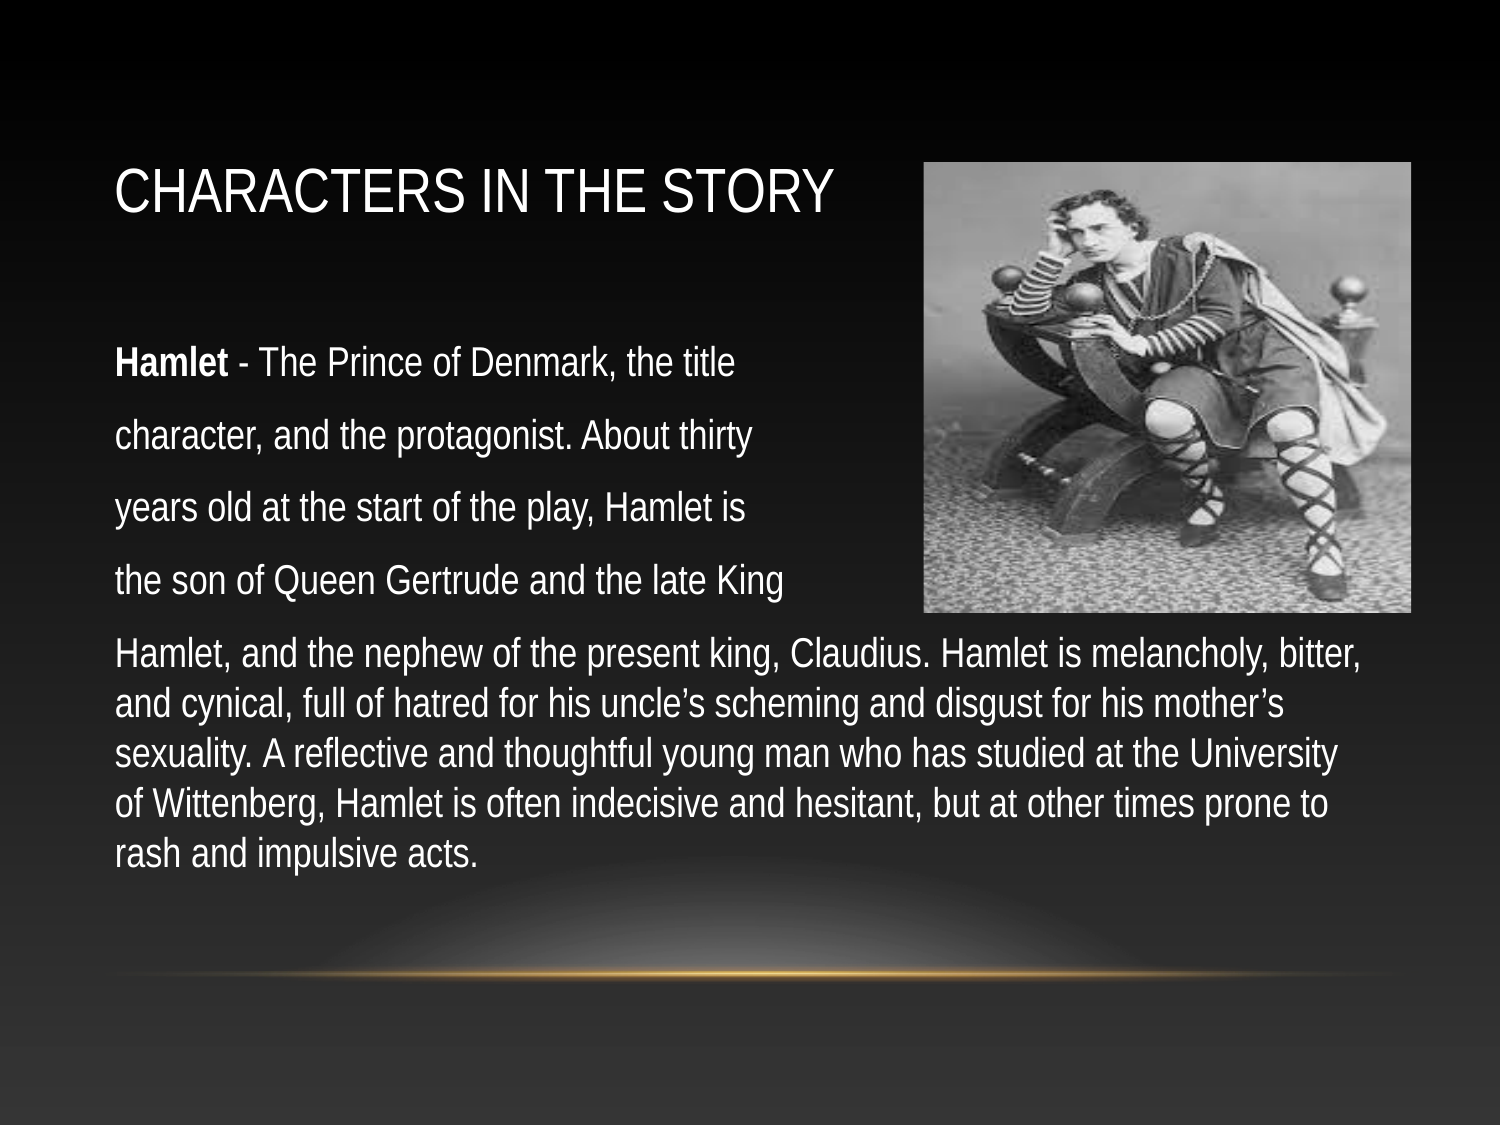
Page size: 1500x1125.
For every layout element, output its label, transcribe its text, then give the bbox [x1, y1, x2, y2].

text_box [923, 162, 1412, 613]
picture [0, 0, 1500, 1125]
title CHARACTERS IN THE STORY [112, 147, 843, 310]
text_box Hamlet - The Prince of Denmark, the title character, and the protagonist. About thirty years old at the start of the play, Hamlet is the son of Queen Gertrude and the late King Hamlet, and the nephew of the present king, Claudius. Hamlet is melancholy, bitter, and cynical, full of hatred for his uncle’s scheming and disgust for his mother’s sexuality. A reflective and thoughtful young man who has studied at the University of Wittenberg, Hamlet is often indecisive and hesitant, but at other times prone to rash and impulsive acts. [112, 310, 1378, 876]
